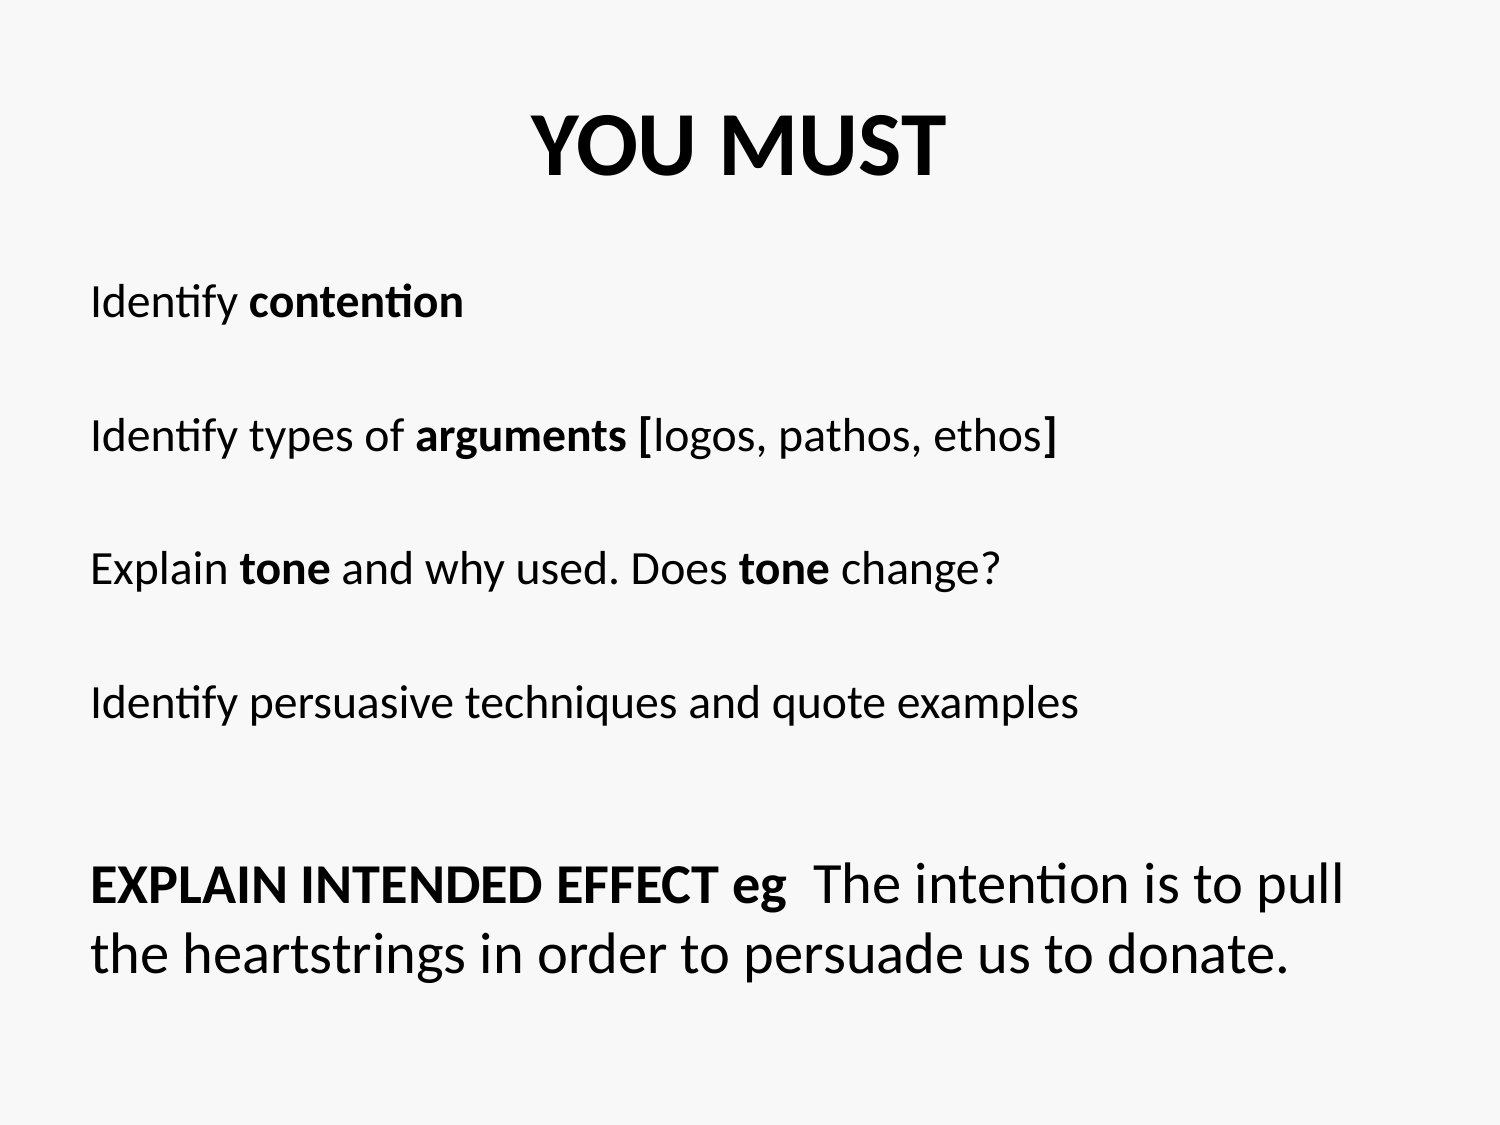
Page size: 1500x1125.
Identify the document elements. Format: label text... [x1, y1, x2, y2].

list Identify contention Identify types of arguments [logos, pathos, ethos] Explain tone and why used. Does tone change? Identify persuasive techniques and quote examples EXPLAIN INTENDED EFFECT eg The intention is to pull the heartstrings in order to persuade us to donate. [75, 262, 1425, 1005]
title YOU MUST [75, 45, 1425, 233]
